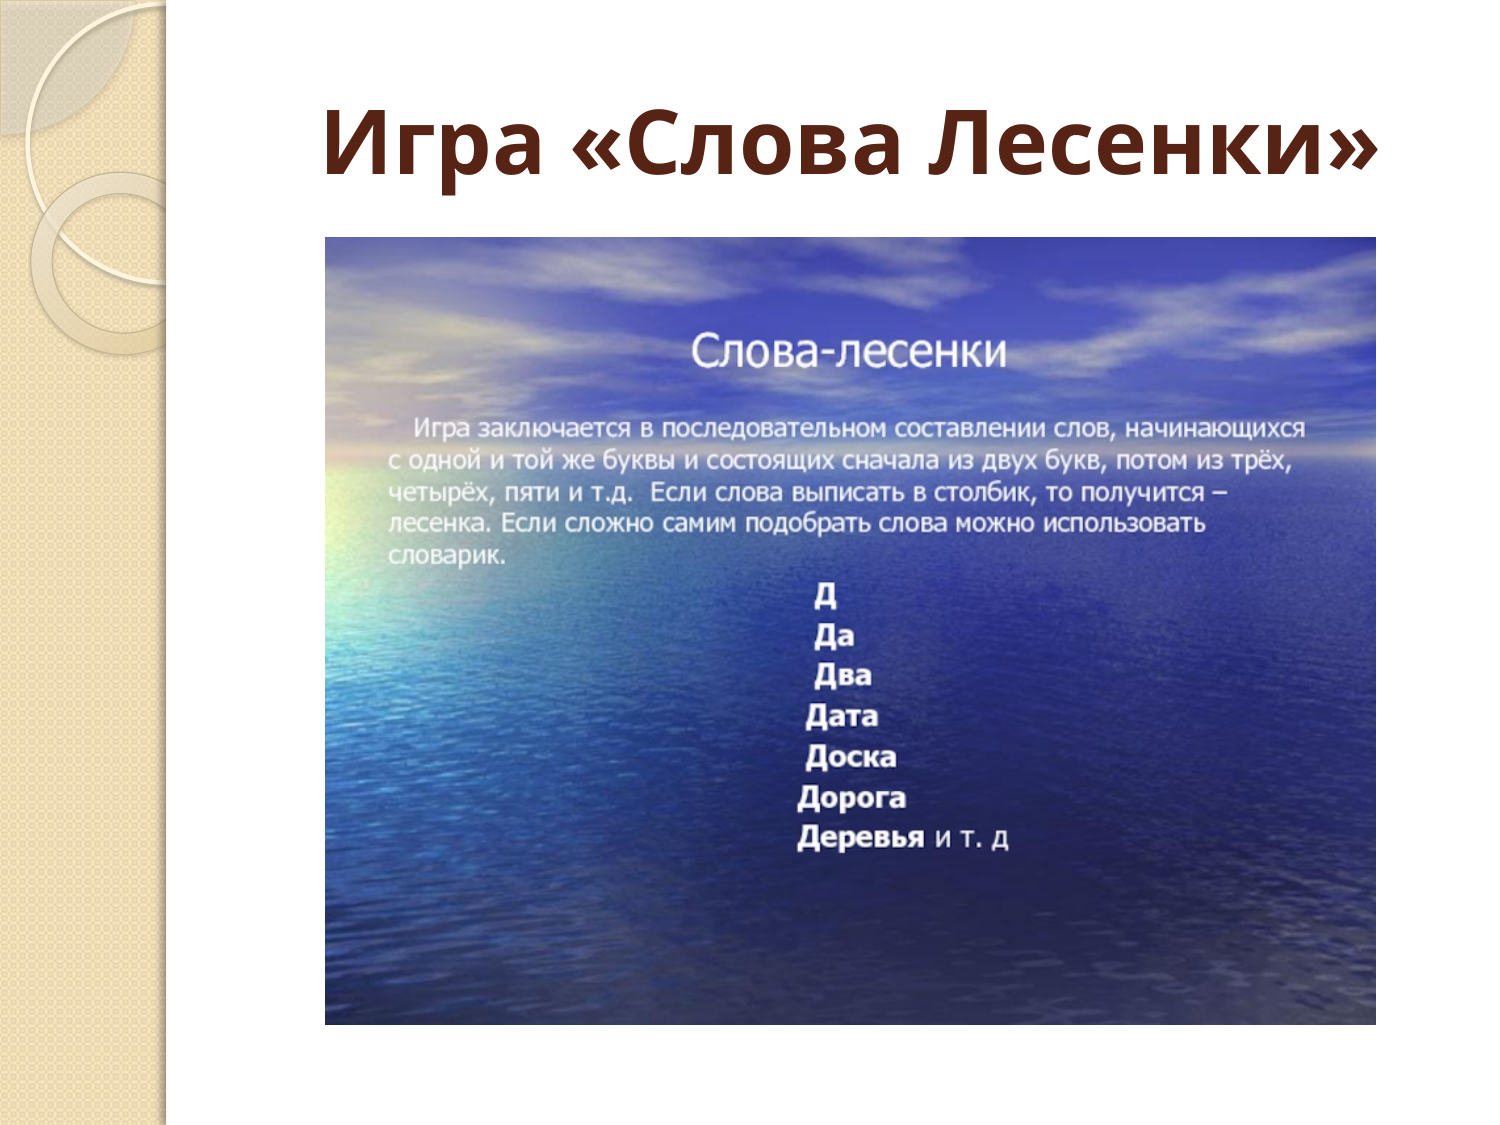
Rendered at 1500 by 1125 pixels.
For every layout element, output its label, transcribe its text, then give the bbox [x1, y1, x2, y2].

title Игра «Слова Лесенки» [235, 45, 1466, 233]
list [325, 237, 1376, 1026]
